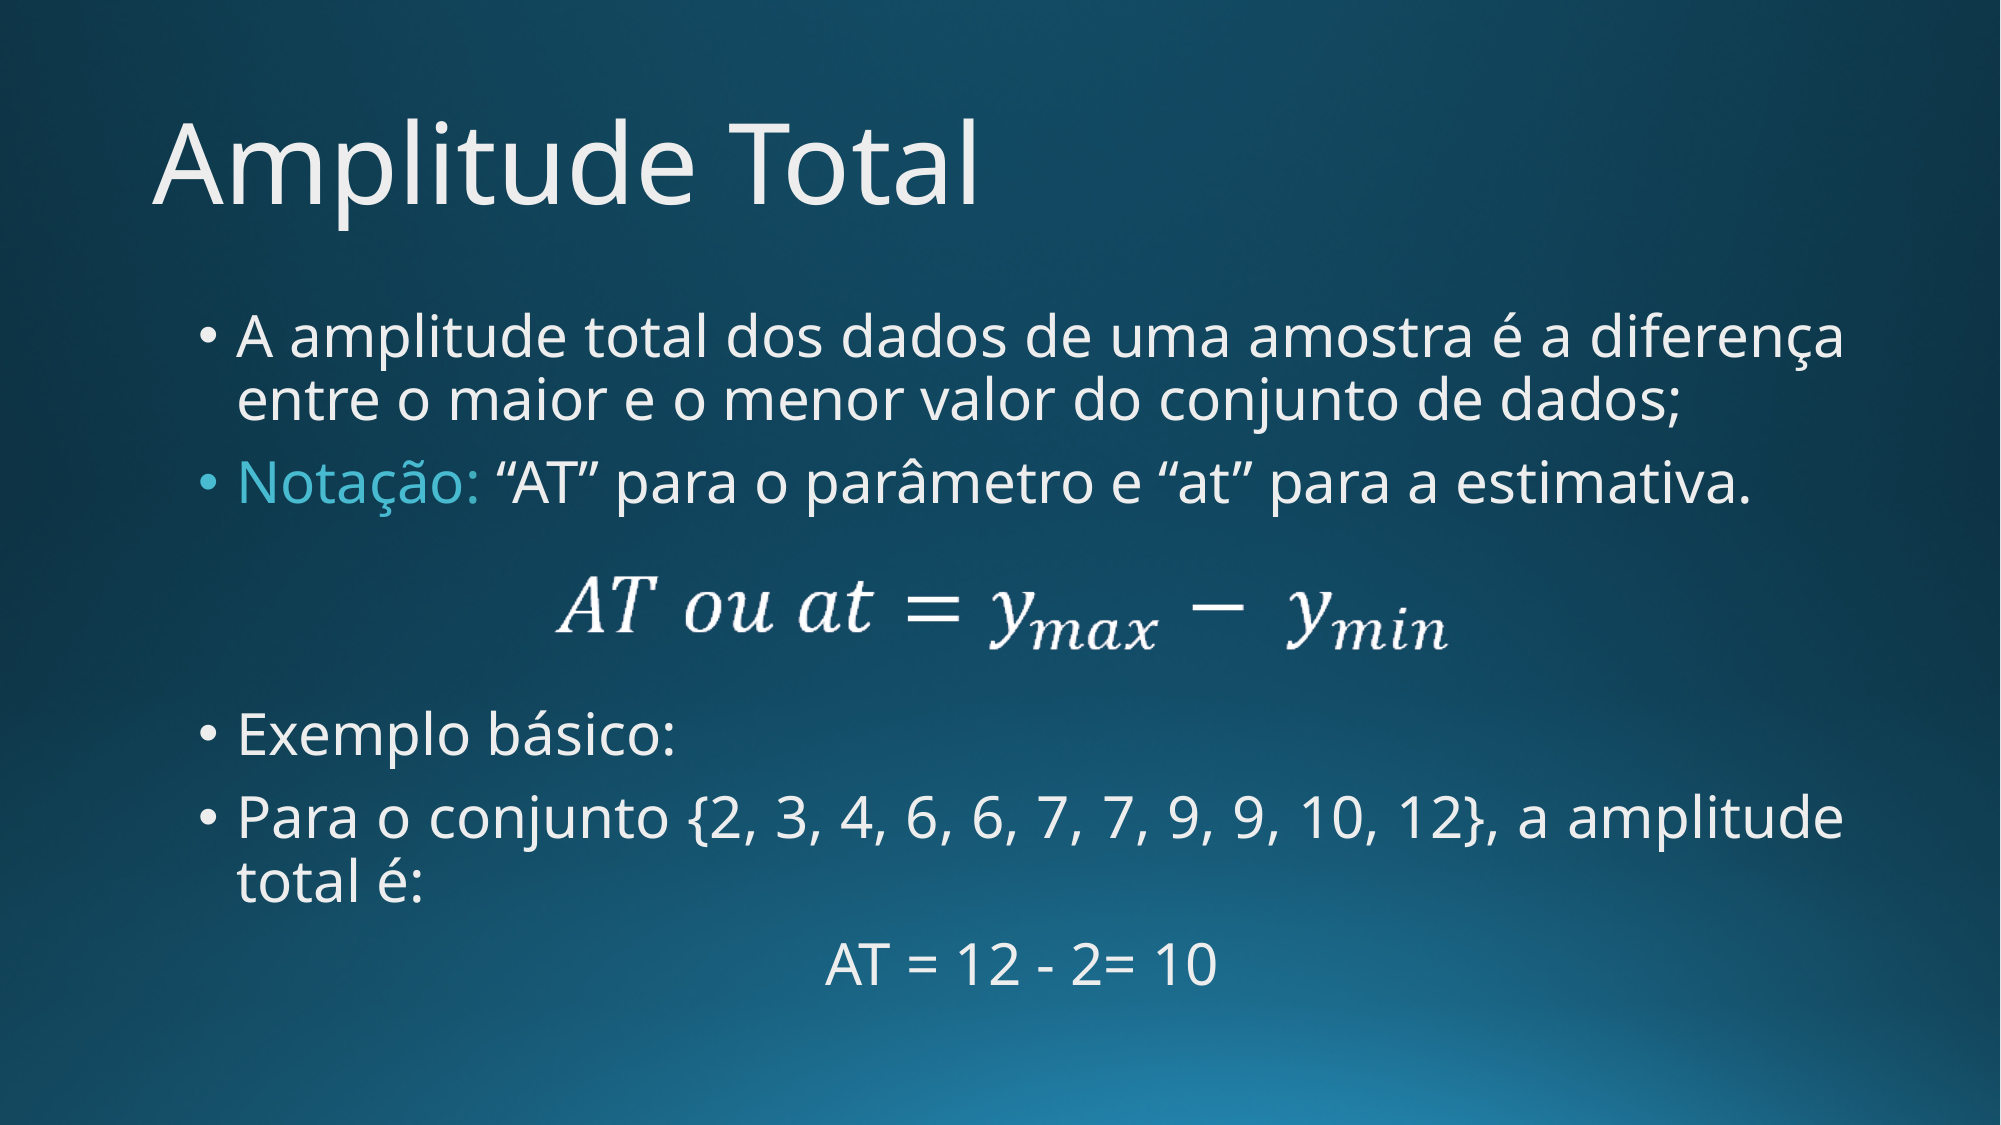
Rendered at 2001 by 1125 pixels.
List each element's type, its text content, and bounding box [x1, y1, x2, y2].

text_box A amplitude total dos dados de uma amostra é a diferença entre o maior e o menor valor do conjunto de dados; Notação: “AT” para o parâmetro e “at” para a estimativa. Exemplo básico: Para o conjunto {2, 3, 4, 6, 6, 7, 7, 9, 9, 10, 12}, a amplitude total é: AT = 12 - 2= 10 [183, 299, 1861, 1066]
text_box Amplitude Total [137, 59, 1863, 278]
picture [0, 0, 2001, 1125]
